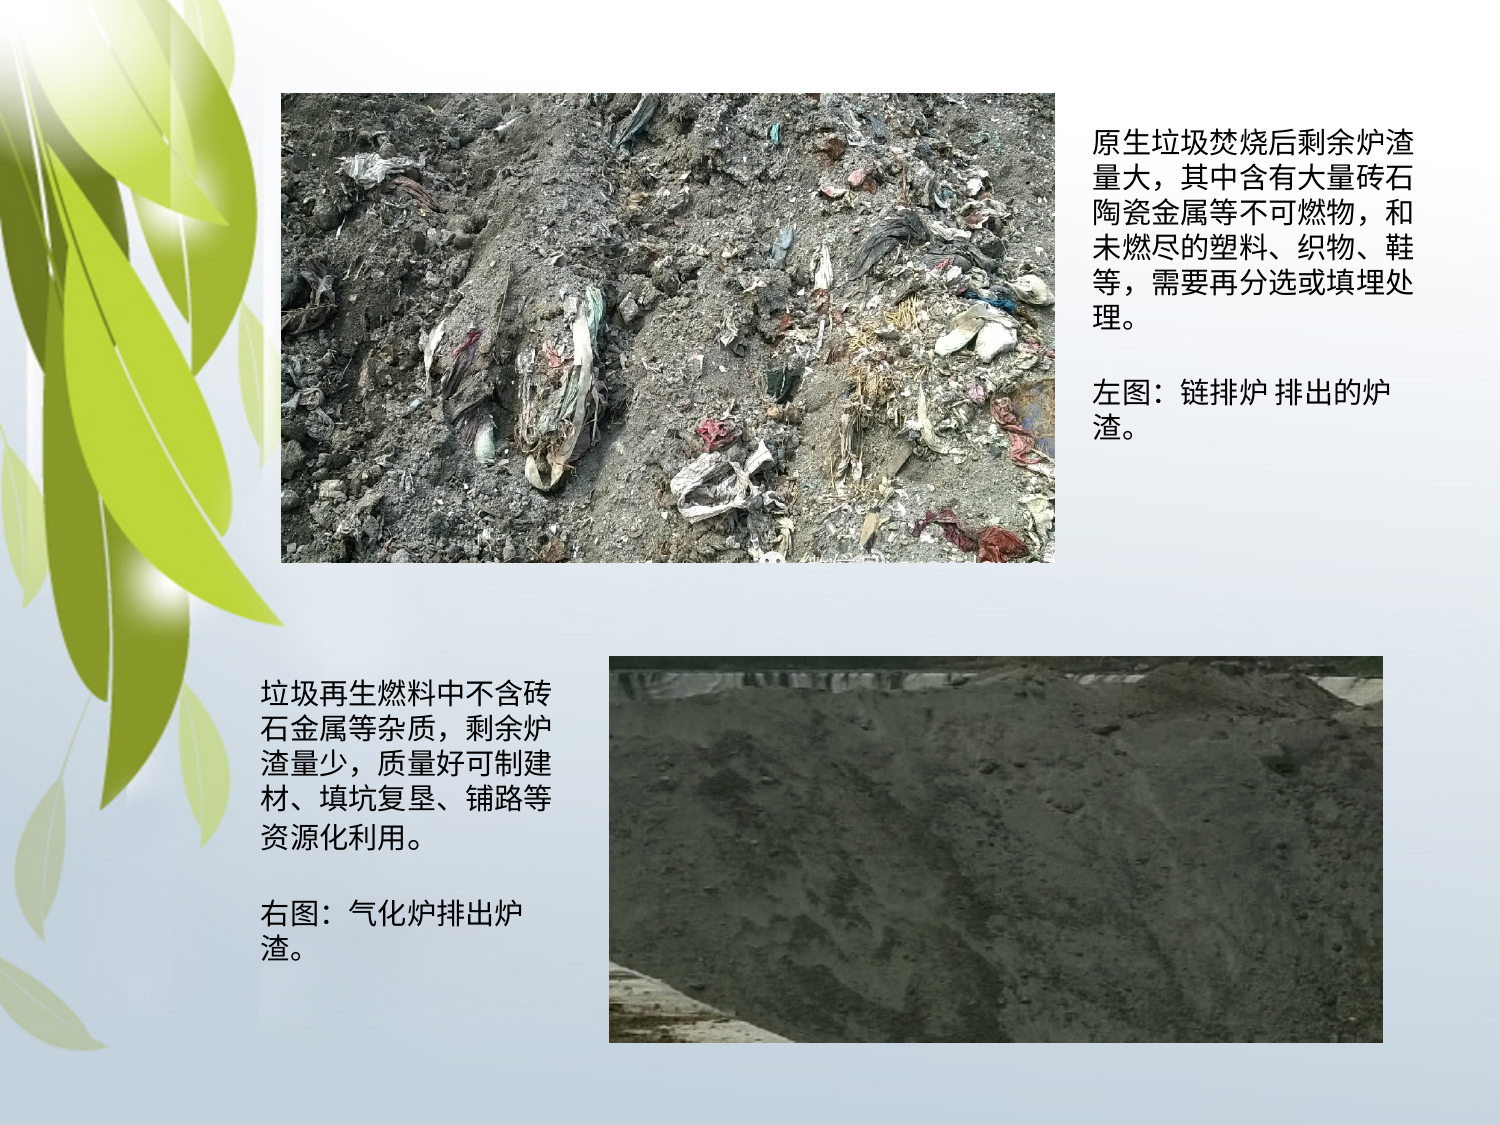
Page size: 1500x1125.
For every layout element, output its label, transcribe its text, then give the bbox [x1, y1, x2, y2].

text_box 垃圾再生燃料中不含砖石金属等杂质，剩余炉渣量少，质量好可制建材、填坑复垦、铺路等资源化利用。 右图：气化炉排出炉渣。 [246, 667, 575, 973]
text_box 原生垃圾焚烧后剩余炉渣量大，其中含有大量砖石陶瓷金属等不可燃物，和未燃尽的塑料、织物、鞋等，需要再分选或填埋处理。 左图：链排炉 排出的炉渣。 [1078, 117, 1453, 452]
text_box [339, 70, 1430, 136]
picture [0, 0, 1500, 1125]
